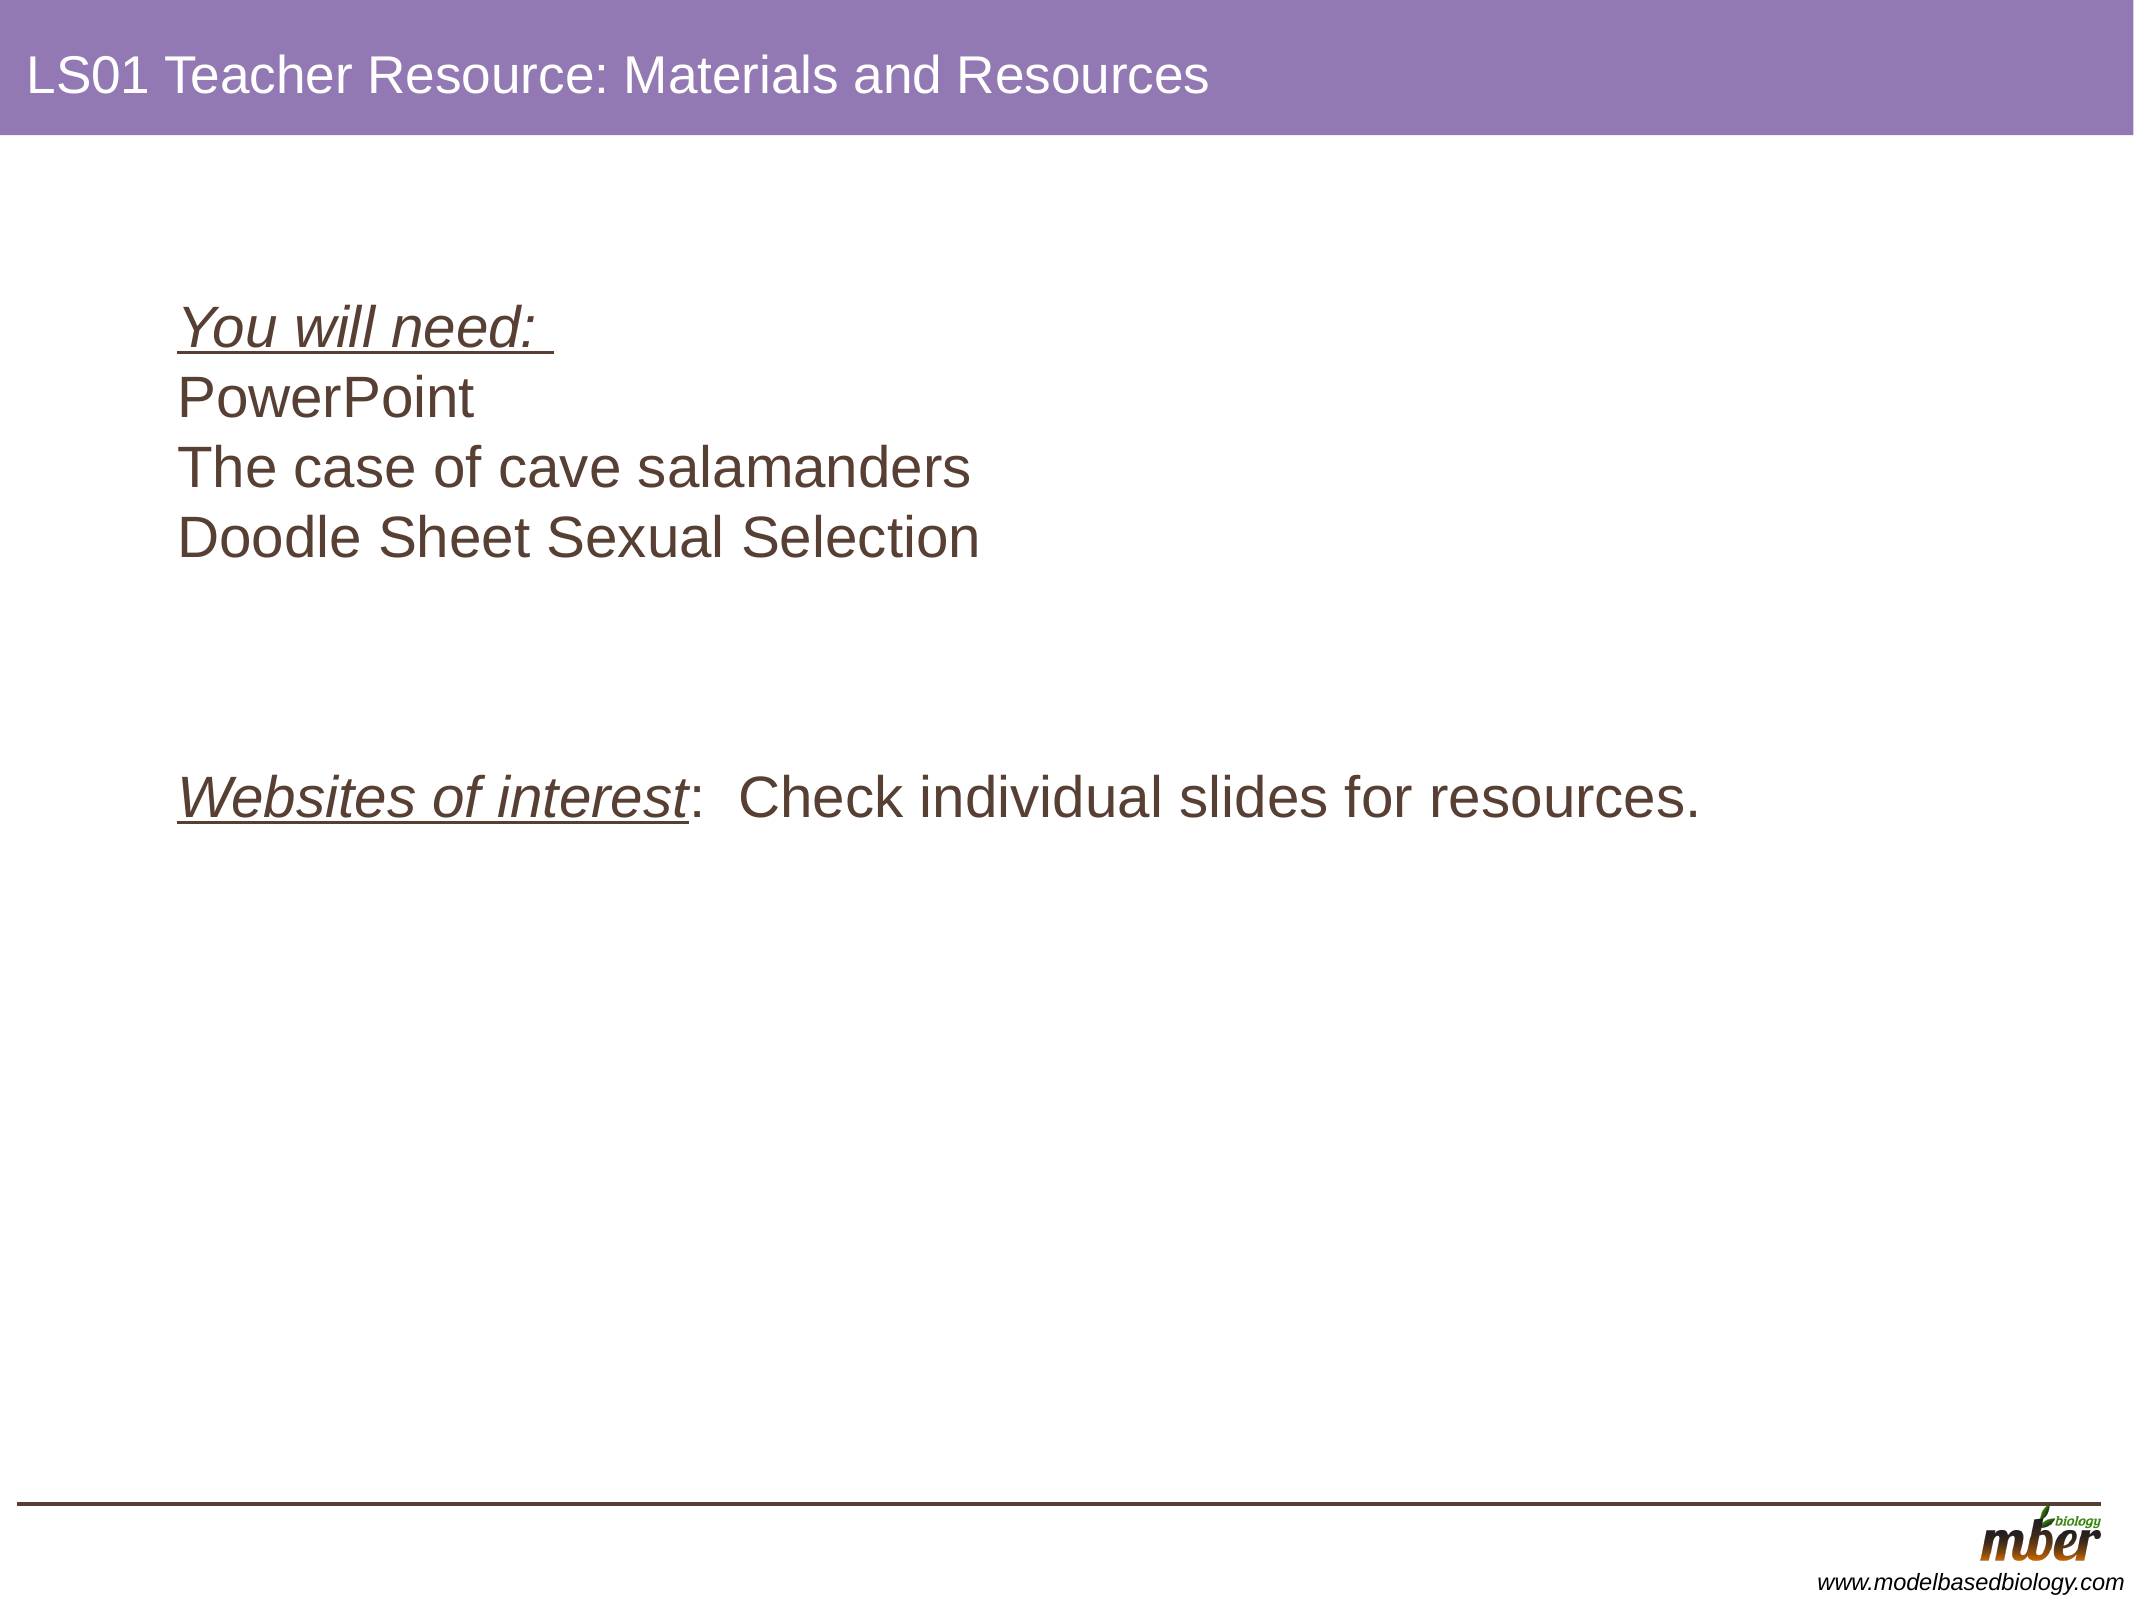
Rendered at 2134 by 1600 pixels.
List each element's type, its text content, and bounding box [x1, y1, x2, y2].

picture [1980, 1504, 2101, 1561]
text_box You will need: PowerPoint The case of cave salamanders Doodle Sheet Sexual Selection Websites of interest: Check individual slides for resources. [168, 281, 1956, 898]
title LS01 Teacher Resource: Materials and Resources [17, 31, 1736, 114]
